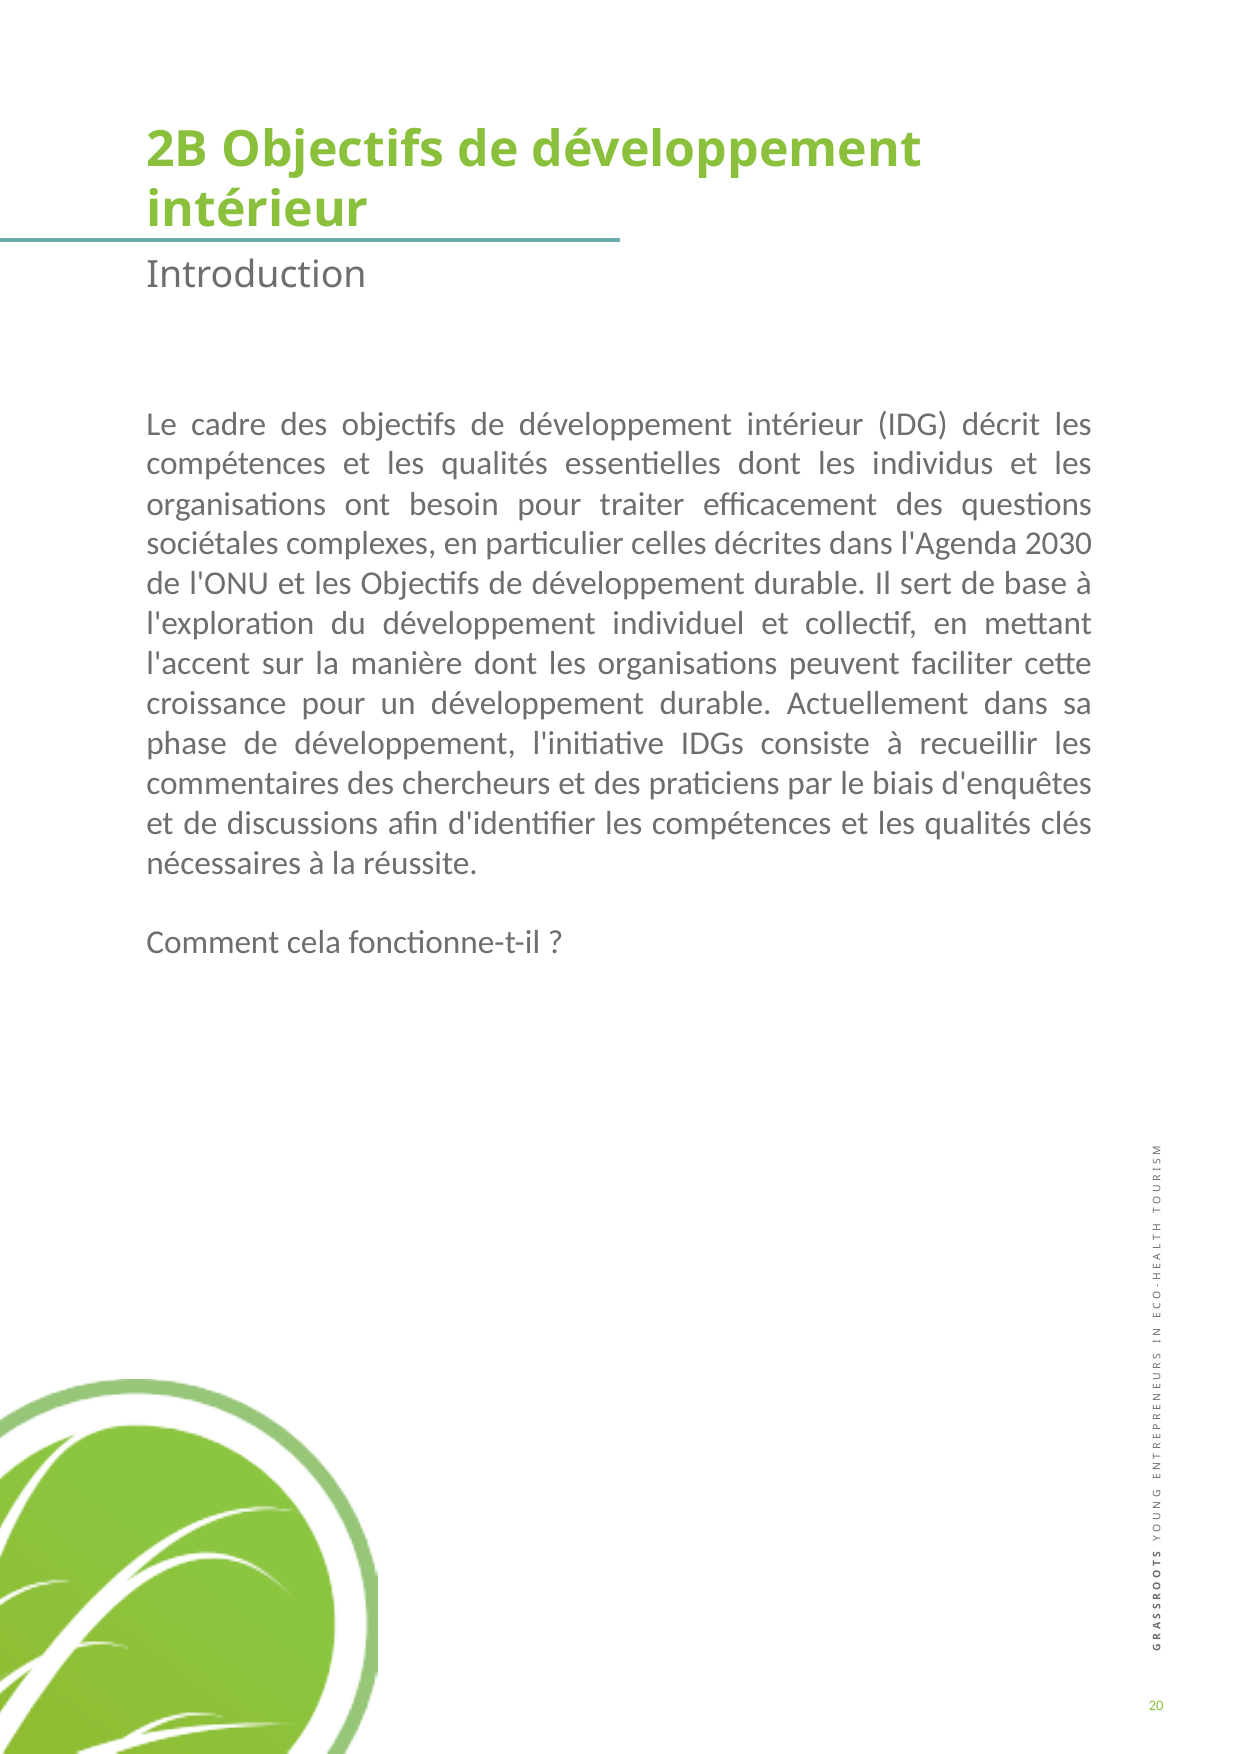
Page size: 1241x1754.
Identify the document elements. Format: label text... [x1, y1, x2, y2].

list Le cadre des objectifs de développement intérieur (IDG) décrit les compétences et les qualités essentielles dont les individus et les organisations ont besoin pour traiter efficacement des questions sociétales complexes, en particulier celles décrites dans l'Agenda 2030 de l'ONU et les Objectifs de développement durable. Il sert de base à l'exploration du développement individuel et collectif, en mettant l'accent sur la manière dont les organisations peuvent faciliter cette croissance pour un développement durable. Actuellement dans sa phase de développement, l'initiative IDGs consiste à recueillir les commentaires des chercheurs et des praticiens par le biais d'enquêtes et de discussions afin d'identifier les compétences et les qualités clés nécessaires à la réussite. Comment cela fonctionne-t-il ? [131, 394, 1109, 1609]
slide_number 20 [1125, 1666, 1187, 1743]
list Introduction [131, 242, 1109, 371]
list 2B Objectifs de développement intérieur [131, 109, 1109, 219]
